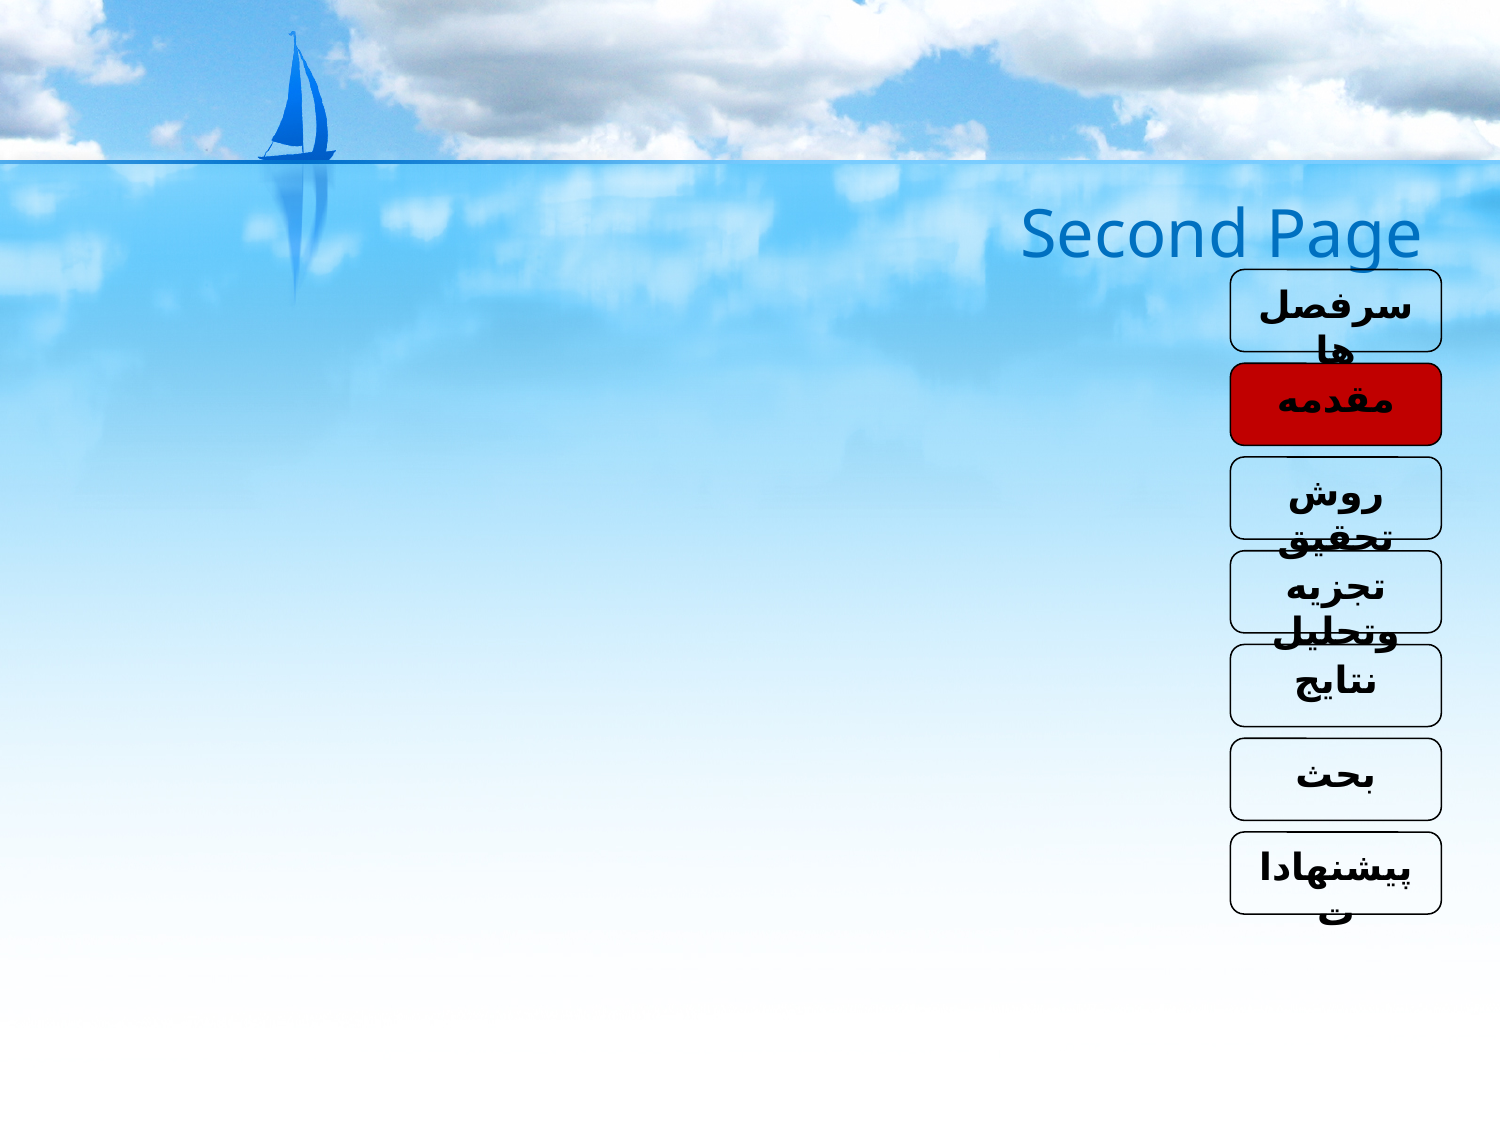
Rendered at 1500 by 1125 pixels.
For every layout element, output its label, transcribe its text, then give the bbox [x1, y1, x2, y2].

picture [0, 0, 1500, 1125]
text_box مقدمه [1230, 363, 1442, 446]
text_box سرفصل ها [1230, 269, 1442, 352]
text_box بحث [1230, 738, 1442, 821]
title Second Page [679, 172, 1439, 290]
text_box روش تحقیق [1230, 456, 1442, 540]
text_box پیشنهادات [1230, 831, 1442, 915]
text_box تجزیه وتحلیل [1230, 550, 1442, 633]
text_box نتایج [1230, 644, 1442, 727]
